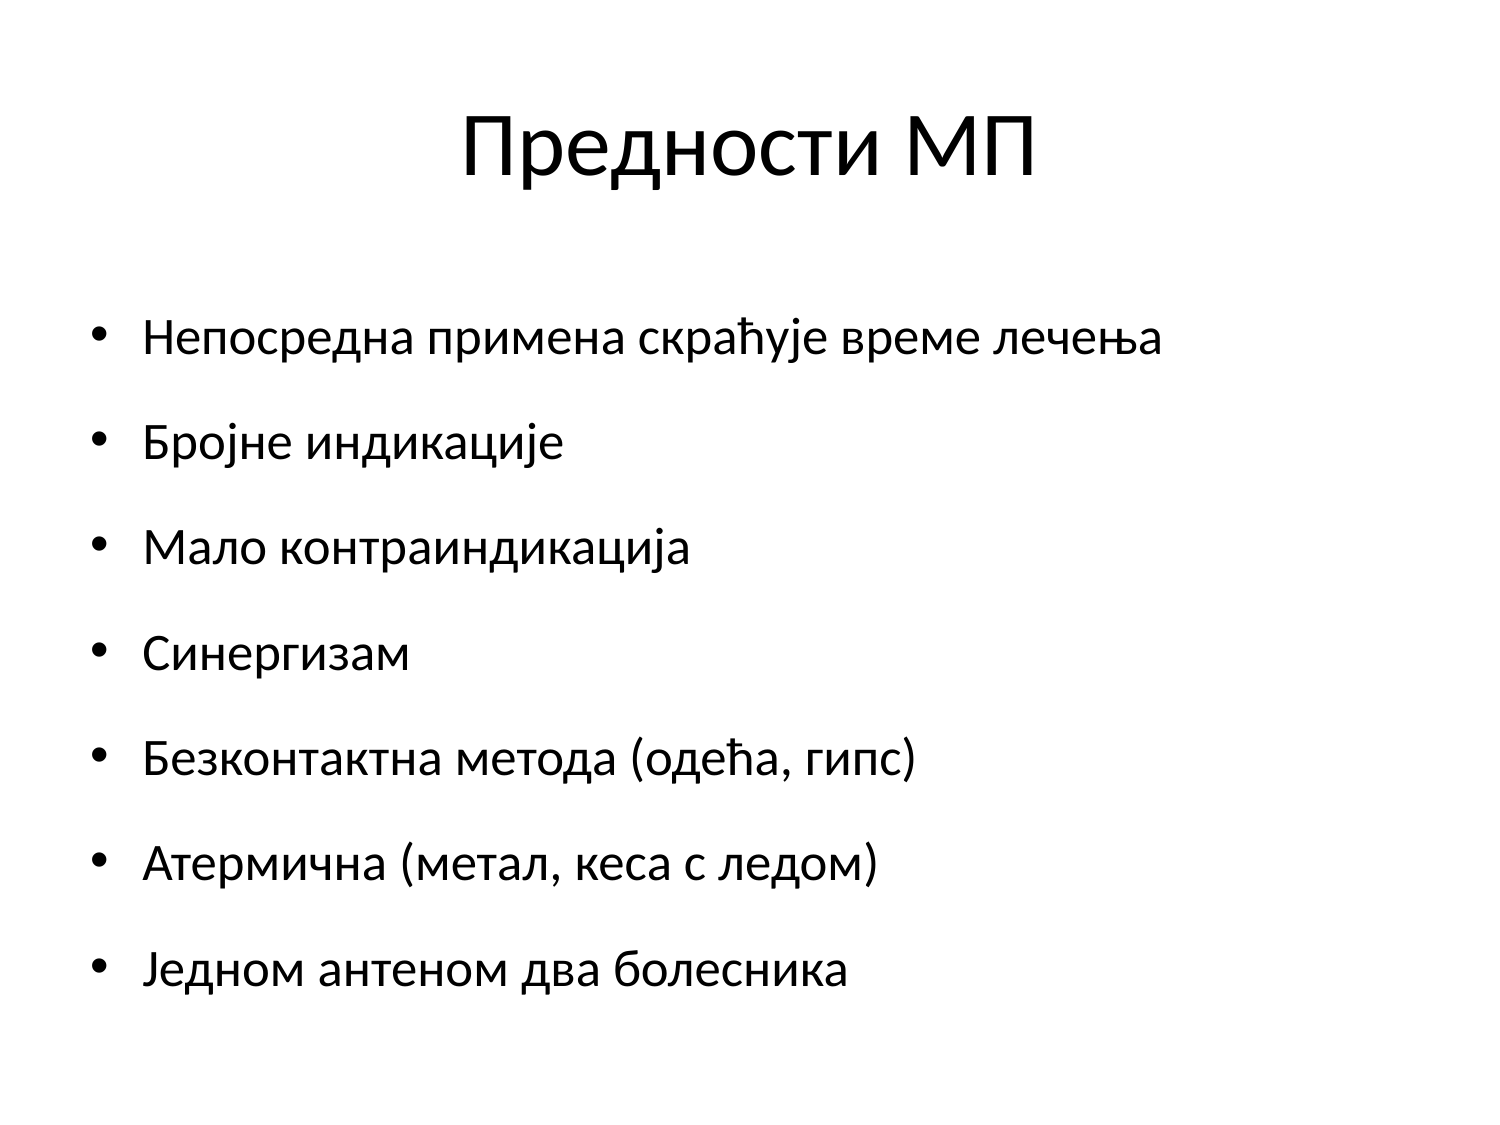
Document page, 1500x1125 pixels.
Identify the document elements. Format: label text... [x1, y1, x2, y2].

title Предности МП [75, 45, 1425, 233]
list Непосредна примена скраћује време лечења Бројне индикације Мало контраиндикација Синергизам Безконтактна метода (одећа, гипс) Атермична (метал, кеса с ледом) Једном антеном два болесника [75, 262, 1425, 1005]
